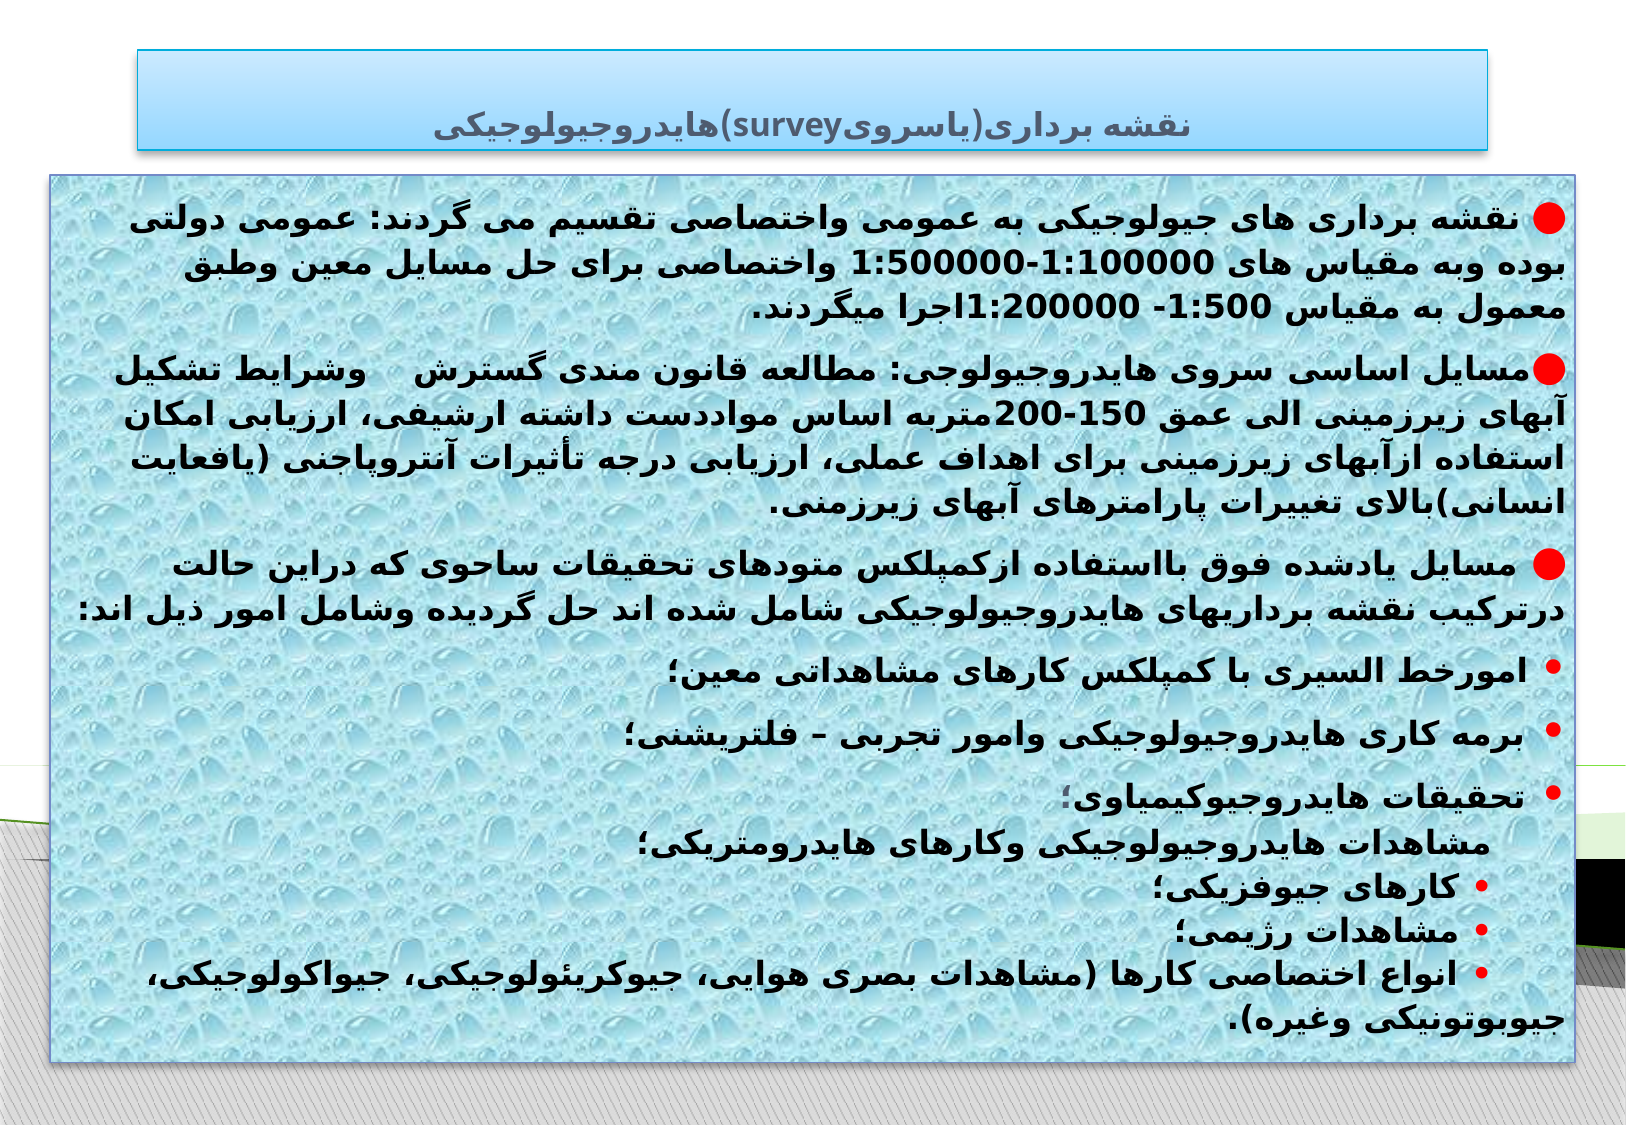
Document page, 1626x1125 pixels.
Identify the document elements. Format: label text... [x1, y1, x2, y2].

picture [1576, 947, 1625, 989]
subtitle ● نقشه برداری های جیولوجیکی به عمومی واختصاصی تقسیم می گردند: عمومی دولتی بوده وبه مقیاس های 1:100000-1:500000 واختصاصی برای حل مسایل معین وطبق معمول به مقیاس 1:500- 1:200000اجرا میگردند. ●مسایل اساسی سروی هایدروجیولوجی: مطالعه قانون مندی گسترش وشرایط تشکیل آبهای زیرزمینی الی عمق 150-200متربه اساس مواددست داشته ارشیفی، ارزیابی امکان استفاده ازآبهای زیرزمینی برای اهداف عملی، ارزیابی درجه تأثیرات آنتروپاجنی (یافعایت انسانی)بالای تغییرات پارامترهای آبهای زیرزمنی. ● مسایل یادشده فوق بااستفاده ازکمپلکس متودهای تحقیقات ساحوی که دراین حالت درترکیب نقشه برداریهای هایدروجیولوجیکی شامل شده اند حل گردیده وشامل امور ذیل اند: • امورخط السیری با کمپلکس کارهای مشاهداتی معین؛ • برمه کاری هایدروجیولوجیکی وامور تجربی – فلتریشنی؛ • تحقیقات هایدروجیوکیمیاوی؛ مشاهدات هایدروجیولوجیکی وکارهای هایدرومتریکی؛ • کارهای جیوفزیکی؛ • مشاهدات رژیمی؛ • انواع اختصاصی کارها (مشاهدات بصری هوایی، جیوکریئولوجیکی، جیواکولوجیکی، جیوبوتونیکی وغیره). [49, 174, 1576, 1063]
title نقشه برداری(یاسرویsurvey)هایدروجیولوجیکی [137, 49, 1488, 151]
